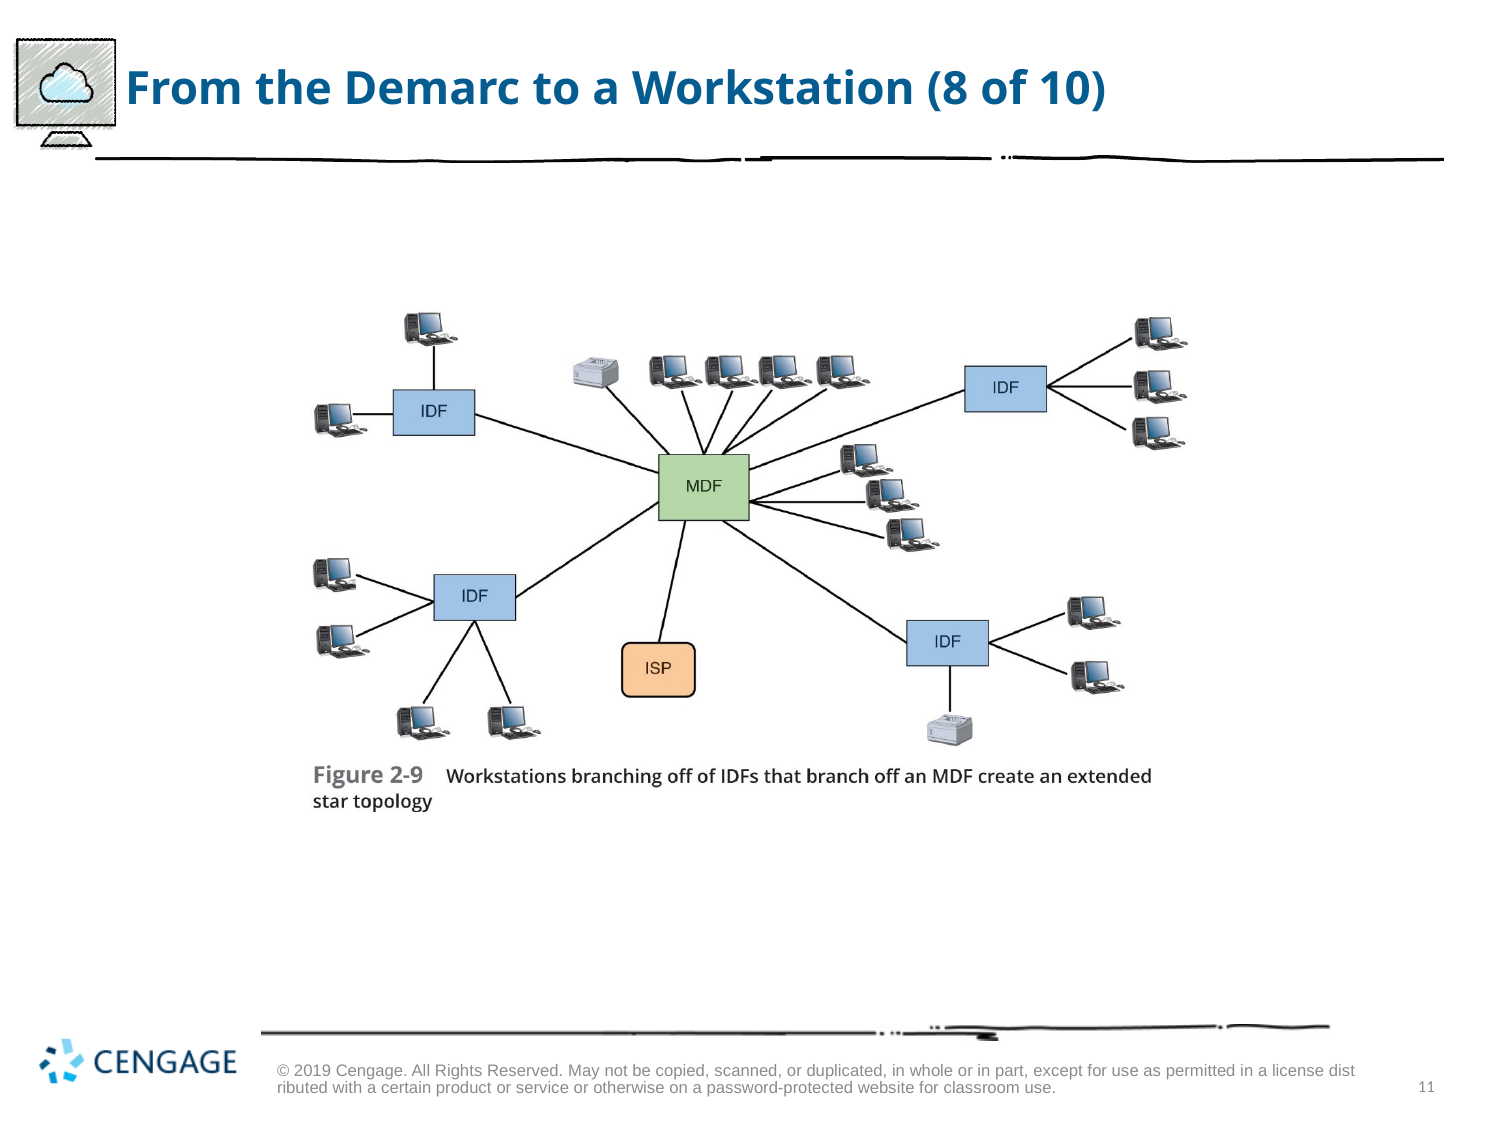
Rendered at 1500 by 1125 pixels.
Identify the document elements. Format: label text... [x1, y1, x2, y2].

picture [310, 310, 1190, 815]
title From the Demarc to a Workstation (8 of 10) [125, 66, 1442, 116]
picture [95, 155, 1444, 163]
footer © 2019 Cengage. All Rights Reserved. May not be copied, scanned, or duplicated, in whole or in part, except for use as permitted in a license distributed with a certain product or service or otherwise on a password-protected website for classroom use. [262, 1050, 1375, 1091]
picture [261, 1024, 1331, 1041]
picture [19, 1025, 249, 1096]
picture [13, 36, 117, 151]
